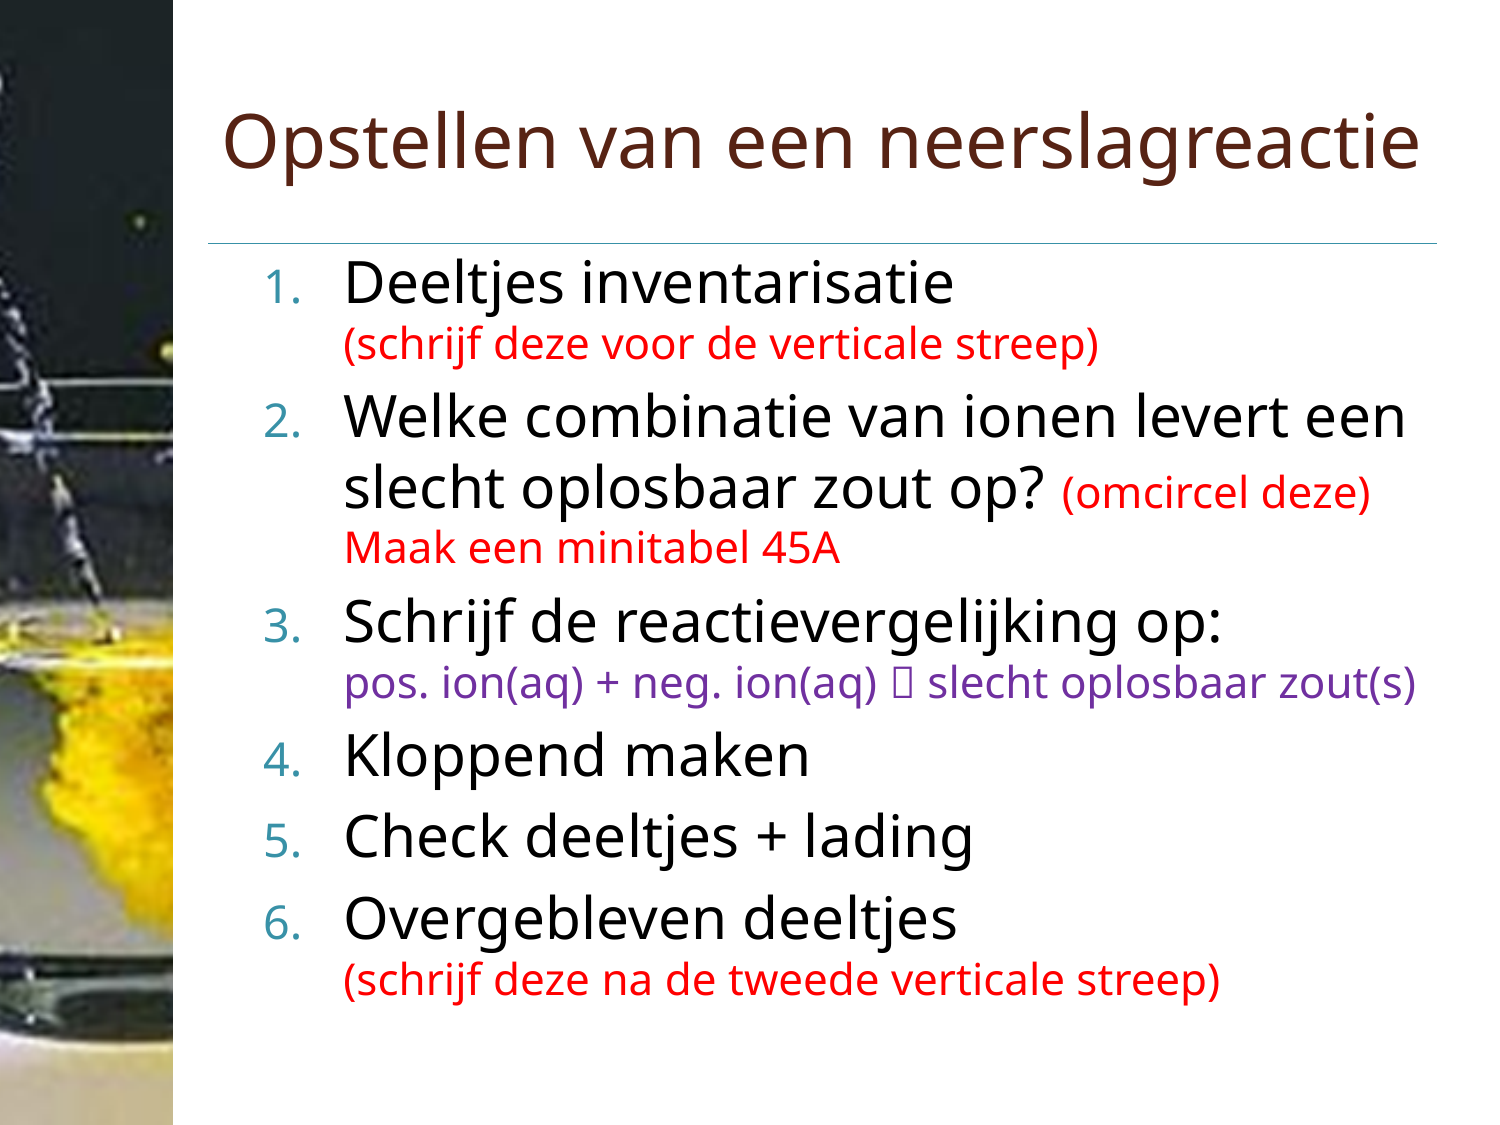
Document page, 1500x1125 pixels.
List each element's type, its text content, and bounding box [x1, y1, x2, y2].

title Opstellen van een neerslagreactie [206, 45, 1471, 233]
list Deeltjes inventarisatie (schrijf deze voor de verticale streep) Welke combinatie van ionen levert een slecht oplosbaar zout op? (omcircel deze) Maak een minitabel 45A Schrijf de reactievergelijking op: pos. ion(aq) + neg. ion(aq)  slecht oplosbaar zout(s) Kloppend maken Check deeltjes + lading Overgebleven deeltjes (schrijf deze na de tweede verticale streep) [235, 237, 1466, 1025]
picture [0, 0, 173, 1125]
